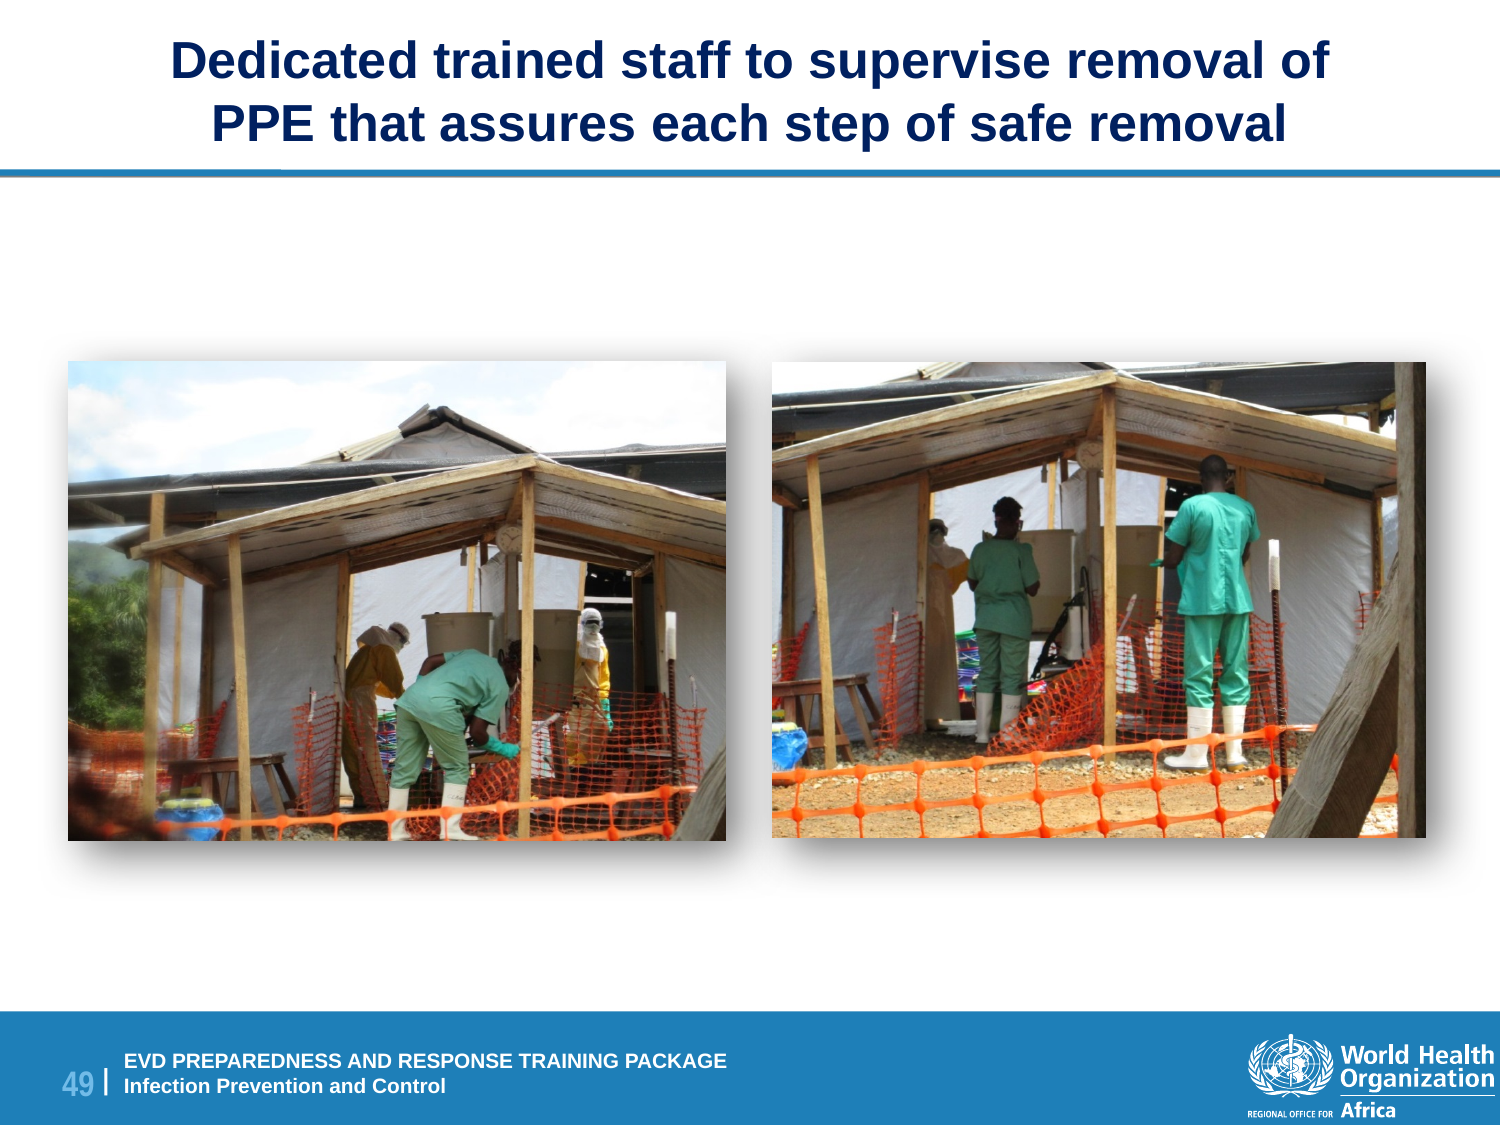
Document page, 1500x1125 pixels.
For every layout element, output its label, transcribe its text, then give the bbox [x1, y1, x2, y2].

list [772, 362, 1426, 838]
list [67, 361, 727, 841]
title Dedicated trained staff to supervise removal of PPE that assures each step of safe removal [131, 0, 1369, 183]
